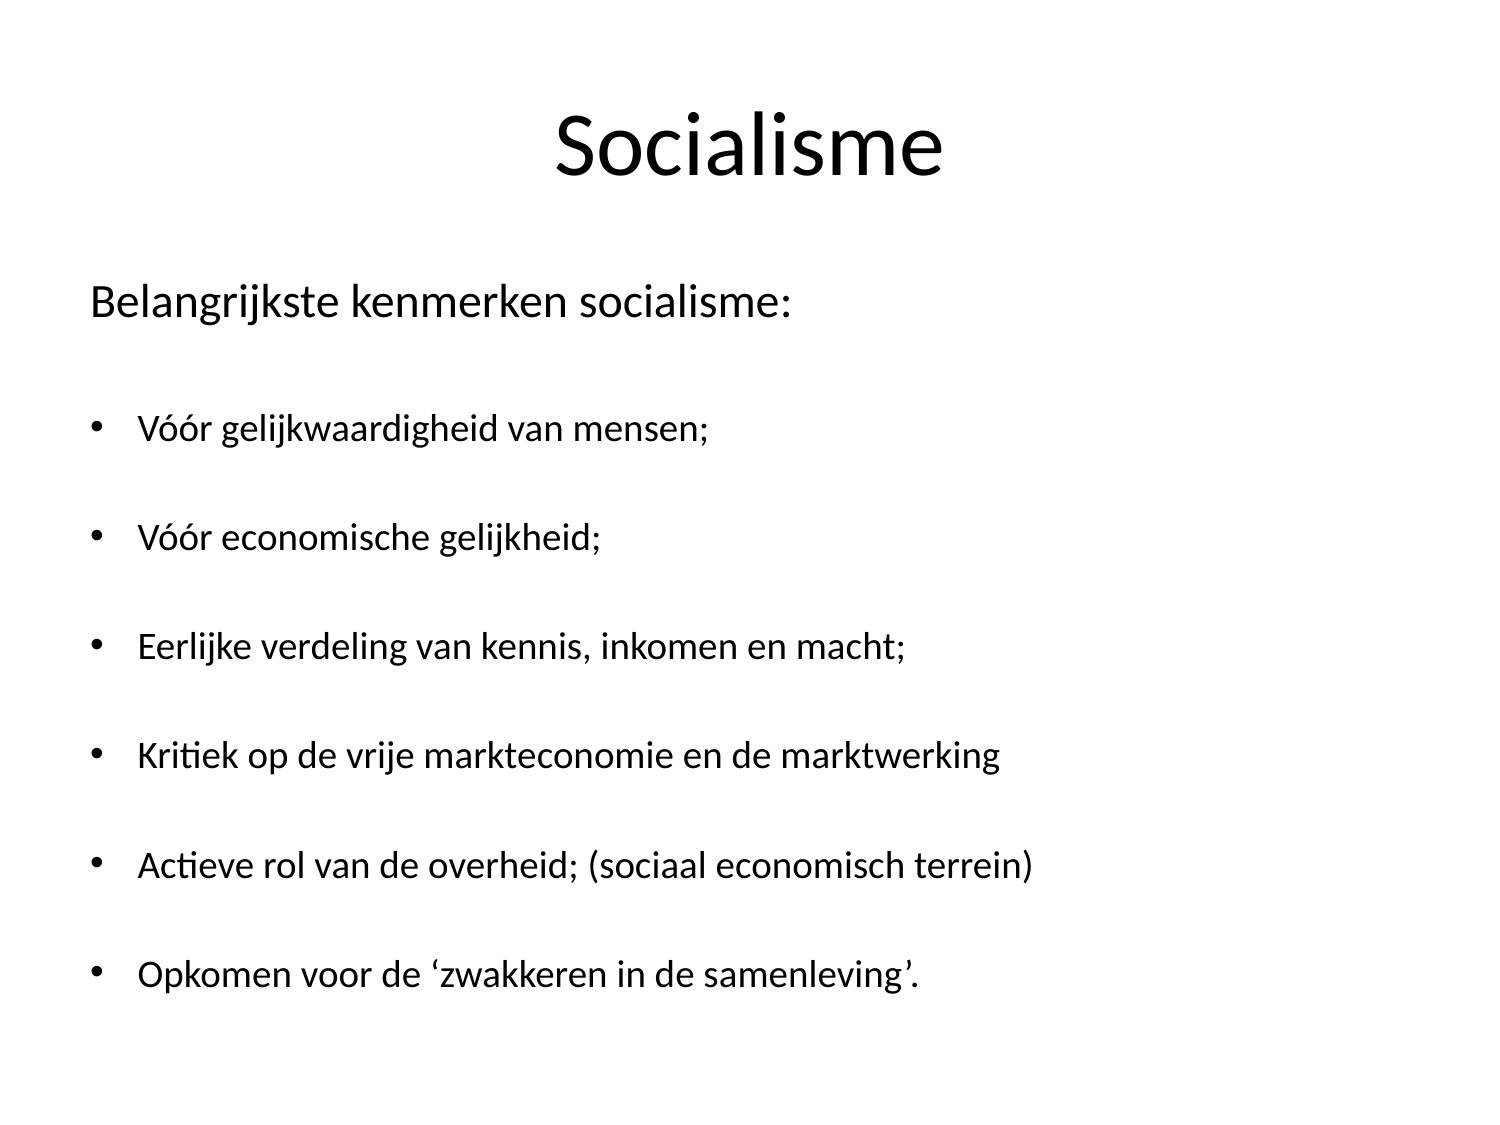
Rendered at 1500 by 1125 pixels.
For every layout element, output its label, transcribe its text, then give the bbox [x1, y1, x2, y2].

title Socialisme [75, 45, 1425, 233]
list Belangrijkste kenmerken socialisme: Vóór gelijkwaardigheid van mensen; Vóór economische gelijkheid; Eerlijke verdeling van kennis, inkomen en macht; Kritiek op de vrije markteconomie en de marktwerking Actieve rol van de overheid; (sociaal economisch terrein) Opkomen voor de ‘zwakkeren in de samenleving’. [75, 262, 1425, 1005]
